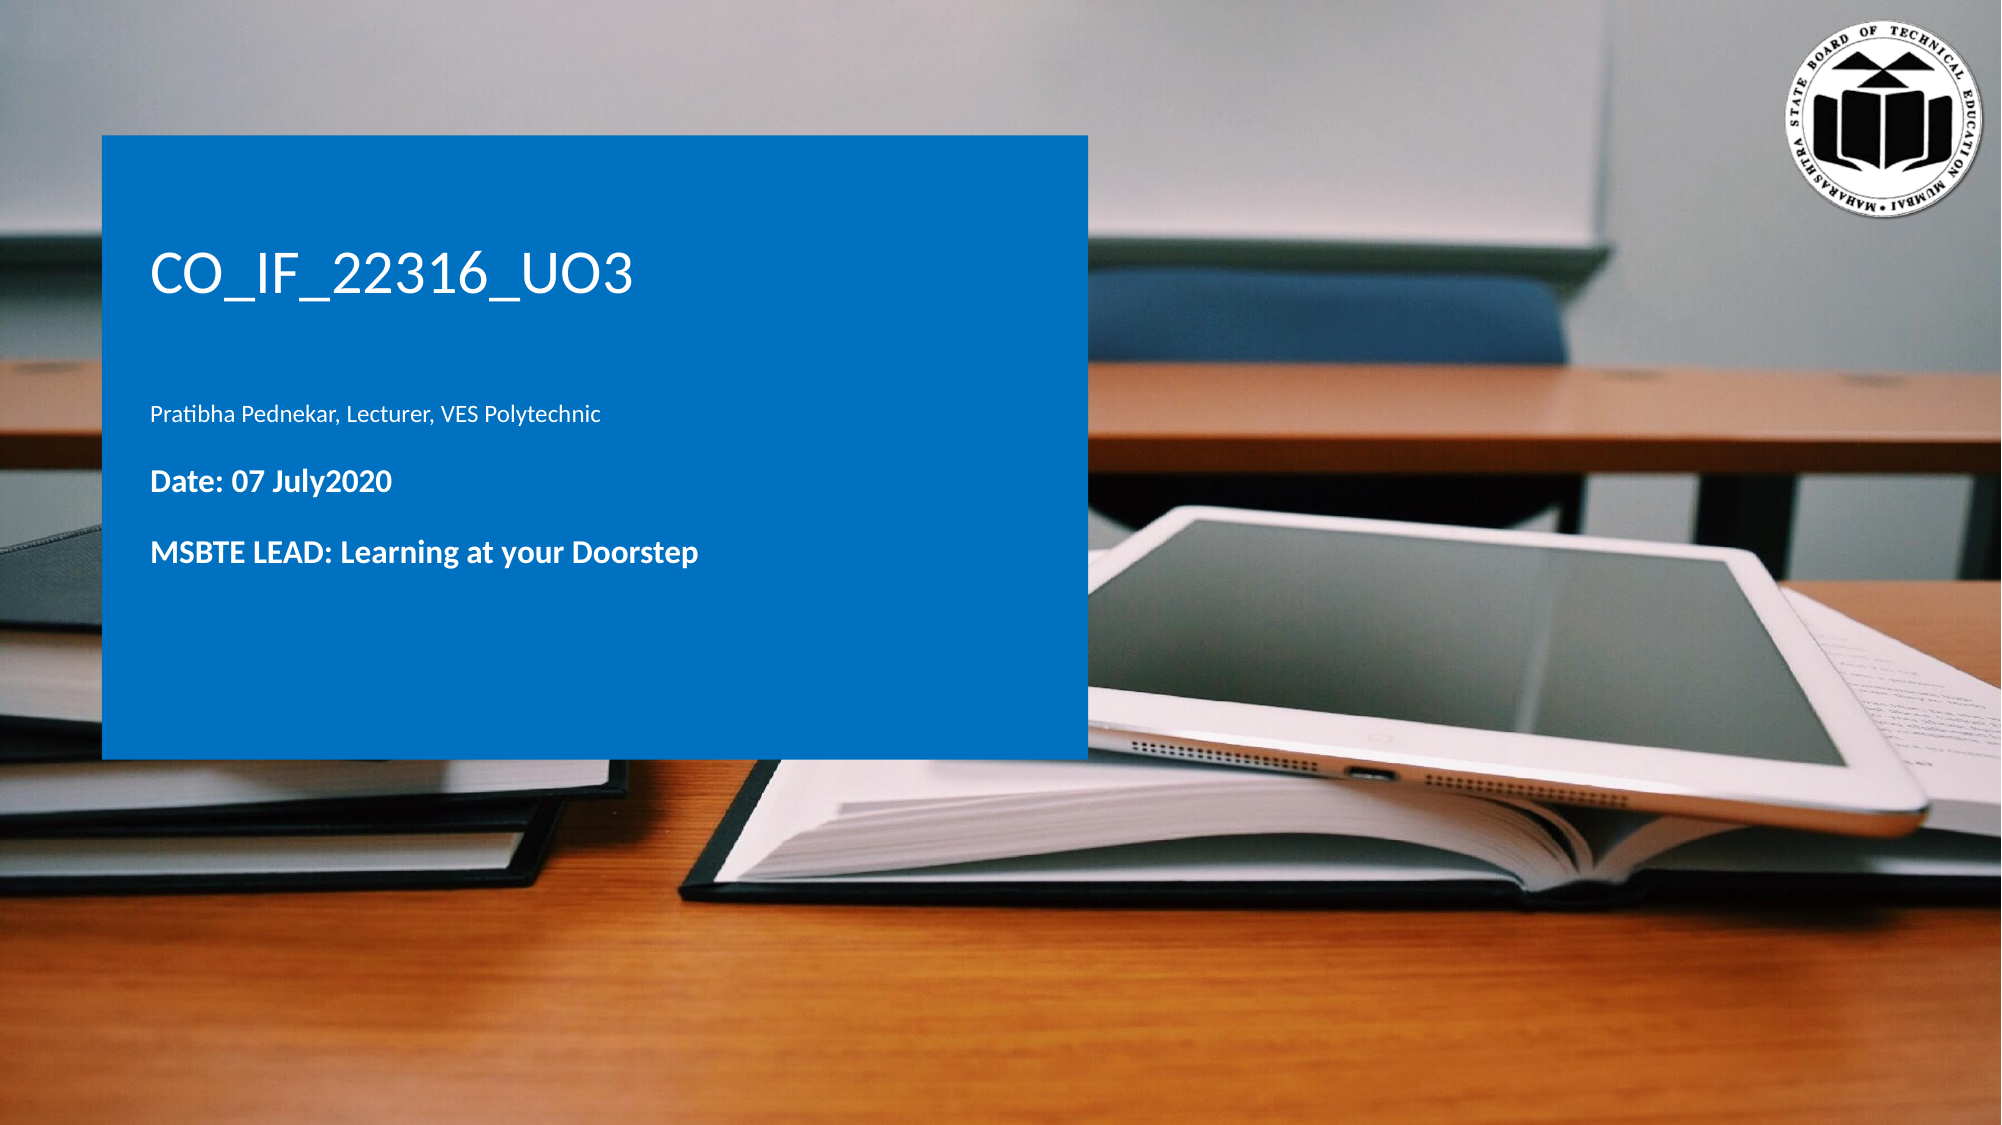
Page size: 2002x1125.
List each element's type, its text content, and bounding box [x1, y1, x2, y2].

picture [0, 0, 2001, 1125]
title CO_IF_22316_UO3 [150, 242, 1040, 384]
subtitle Pratibha Pednekar, Lecturer, VES Polytechnic Date: 07 July2020 MSBTE LEAD: Learning at your Doorstep [150, 397, 1040, 623]
